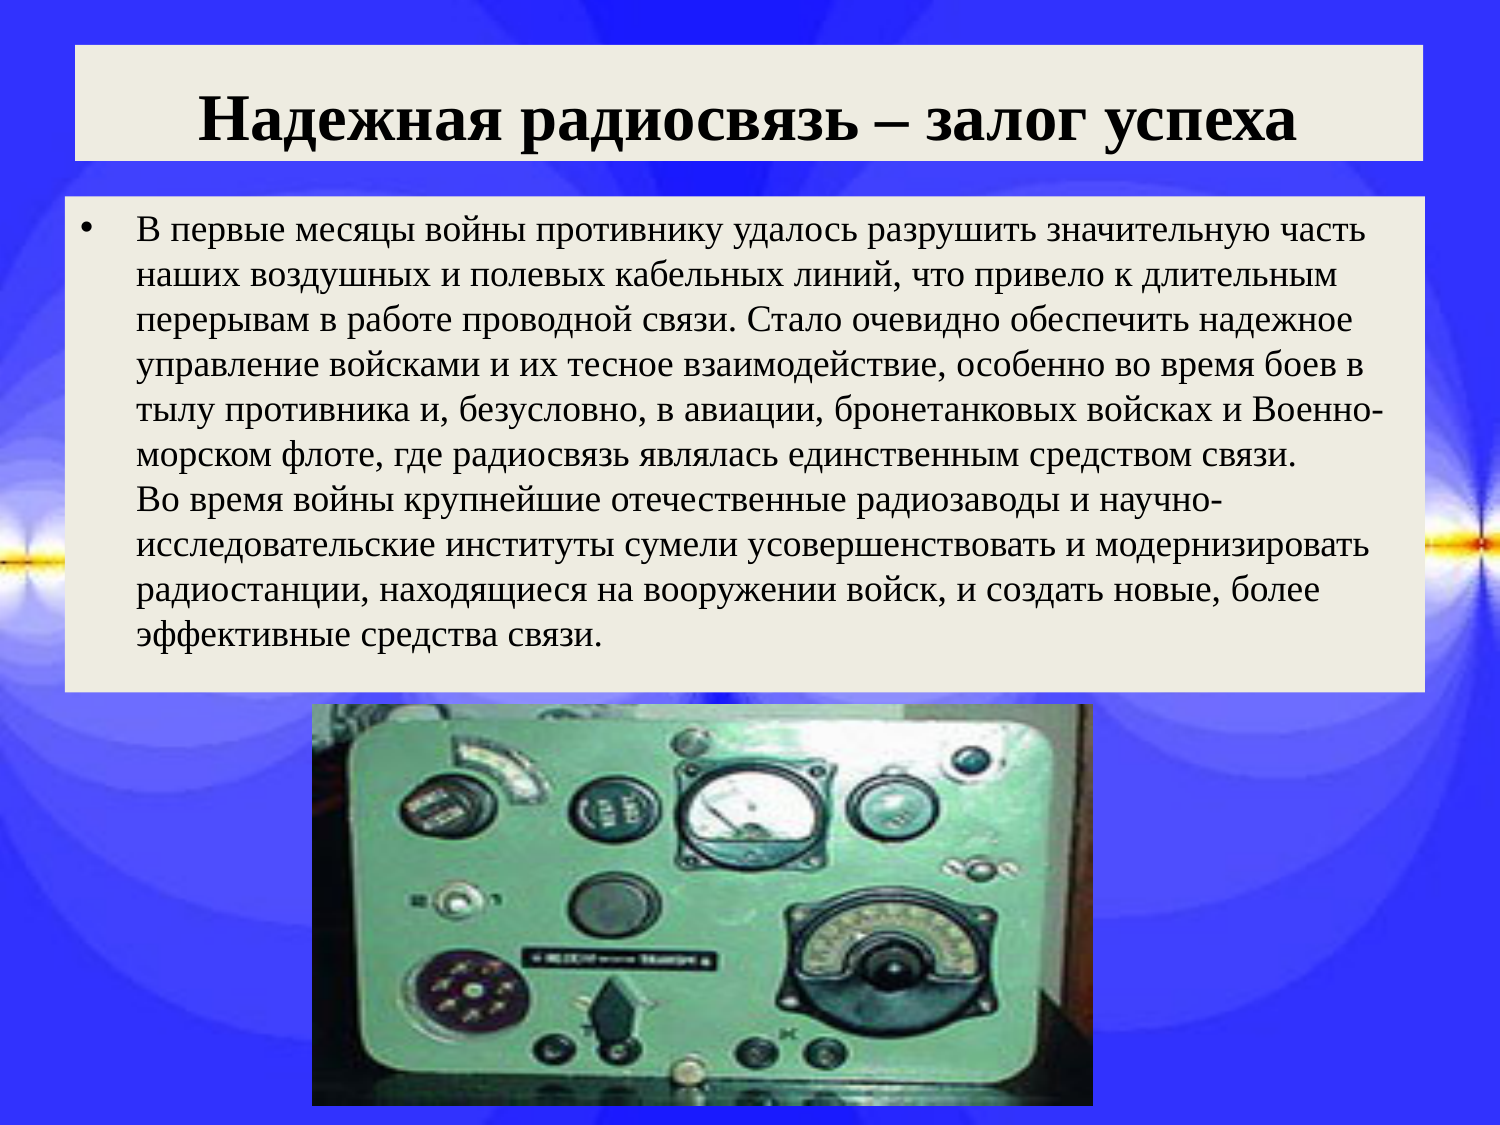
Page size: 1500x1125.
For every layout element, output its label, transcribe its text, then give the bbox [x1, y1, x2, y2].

list В первые месяцы войны противнику удалось разрушить значительную часть наших воздушных и полевых кабельных линий, что привело к длительным перерывам в работе проводной связи. Стало очевидно обеспечить надежное управление войсками и их тесное взаимодействие, особенно во время боев в тылу противника и, безусловно, в авиации, бронетанковых войсках и Военно-морском флоте, где радиосвязь являлась единственным средством связи. Во время войны крупнейшие отечественные радиозаводы и научно-исследовательские институты сумели усовершенствовать и модернизировать радиостанции, находящиеся на вооружении войск, и создать новые, более эффективные средства связи. [64, 196, 1425, 693]
title Надежная радиосвязь – залог успеха [75, 44, 1424, 161]
picture [0, 0, 1500, 1125]
